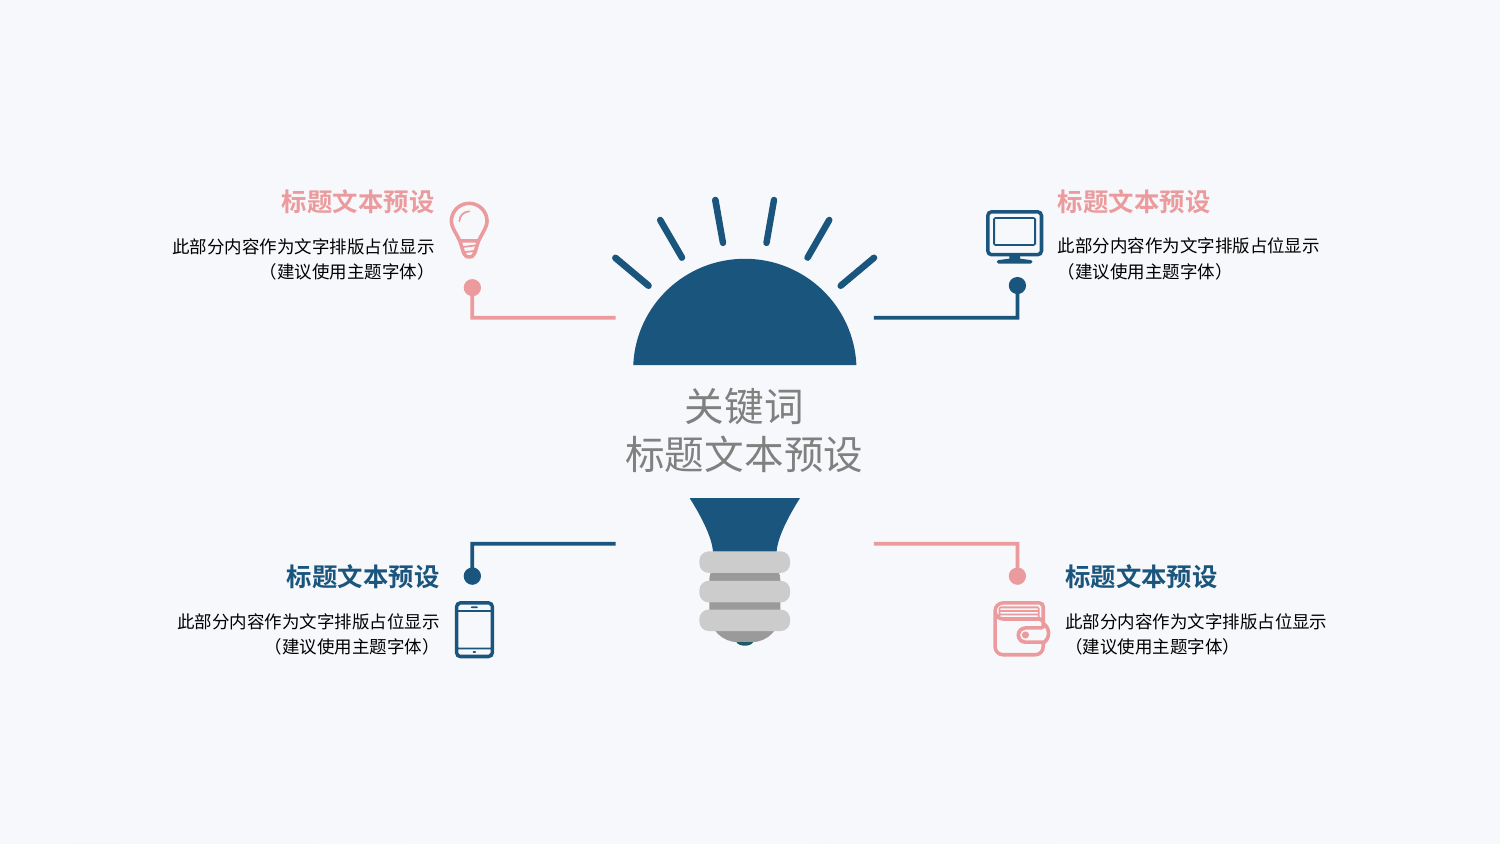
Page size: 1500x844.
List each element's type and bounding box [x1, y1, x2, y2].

text_box [138, 178, 1362, 666]
